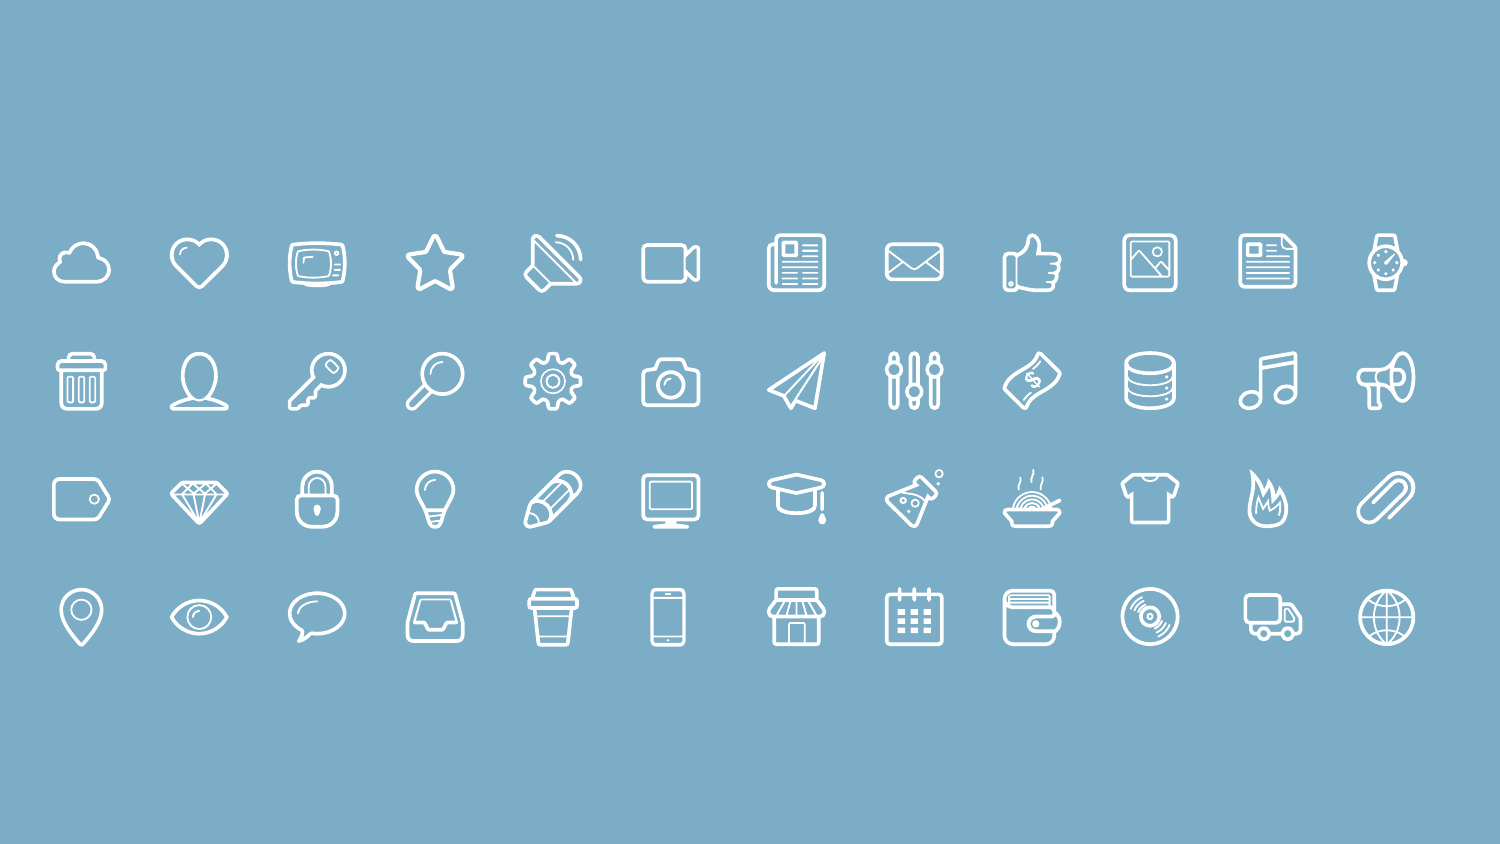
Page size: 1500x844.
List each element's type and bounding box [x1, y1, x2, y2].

text_box [523, 469, 583, 529]
text_box [55, 351, 108, 411]
text_box [51, 477, 111, 522]
text_box [884, 586, 944, 647]
text_box [169, 237, 229, 290]
text_box [405, 233, 465, 292]
text_box [1367, 233, 1408, 293]
text_box [766, 351, 827, 411]
text_box [1039, 476, 1044, 491]
text_box [1356, 351, 1416, 411]
text_box [554, 233, 583, 262]
text_box [405, 351, 465, 411]
text_box [766, 472, 827, 516]
text_box [554, 241, 575, 261]
text_box [1238, 233, 1298, 289]
text_box [527, 587, 579, 647]
text_box [324, 359, 340, 374]
text_box [287, 591, 347, 643]
text_box [414, 469, 456, 529]
text_box [884, 242, 944, 282]
text_box [523, 351, 583, 411]
text_box [1120, 587, 1180, 647]
text_box [88, 375, 97, 404]
text_box [1017, 476, 1022, 491]
text_box [766, 233, 827, 293]
text_box [1247, 469, 1289, 529]
text_box [59, 587, 104, 647]
text_box [1120, 472, 1180, 525]
text_box [413, 598, 458, 632]
text_box [766, 587, 827, 647]
text_box [66, 375, 75, 404]
text_box [650, 587, 686, 647]
text_box [884, 468, 944, 529]
text_box [294, 248, 332, 279]
text_box [287, 241, 347, 288]
text_box [287, 351, 347, 411]
text_box [333, 250, 340, 256]
text_box [641, 357, 701, 408]
text_box [405, 591, 465, 643]
text_box [77, 375, 86, 404]
text_box [169, 598, 229, 636]
text_box [884, 351, 944, 411]
text_box [313, 504, 321, 516]
text_box [294, 469, 340, 529]
text_box [169, 351, 229, 411]
text_box [641, 473, 701, 529]
text_box [820, 491, 824, 512]
text_box [1243, 593, 1303, 642]
text_box [818, 513, 827, 525]
text_box [169, 480, 229, 525]
text_box [1255, 494, 1282, 517]
text_box [641, 243, 701, 284]
text_box [1030, 468, 1035, 483]
text_box [1122, 233, 1178, 293]
text_box [52, 241, 111, 284]
text_box [1002, 351, 1062, 411]
text_box [302, 255, 314, 264]
text_box [1356, 471, 1416, 525]
text_box [1002, 588, 1062, 647]
text_box [523, 233, 583, 293]
text_box [1124, 351, 1176, 411]
text_box [1238, 351, 1298, 411]
text_box [1002, 491, 1062, 529]
text_box [1384, 253, 1395, 265]
text_box [1358, 588, 1416, 647]
text_box [297, 600, 319, 615]
text_box [1002, 233, 1062, 293]
